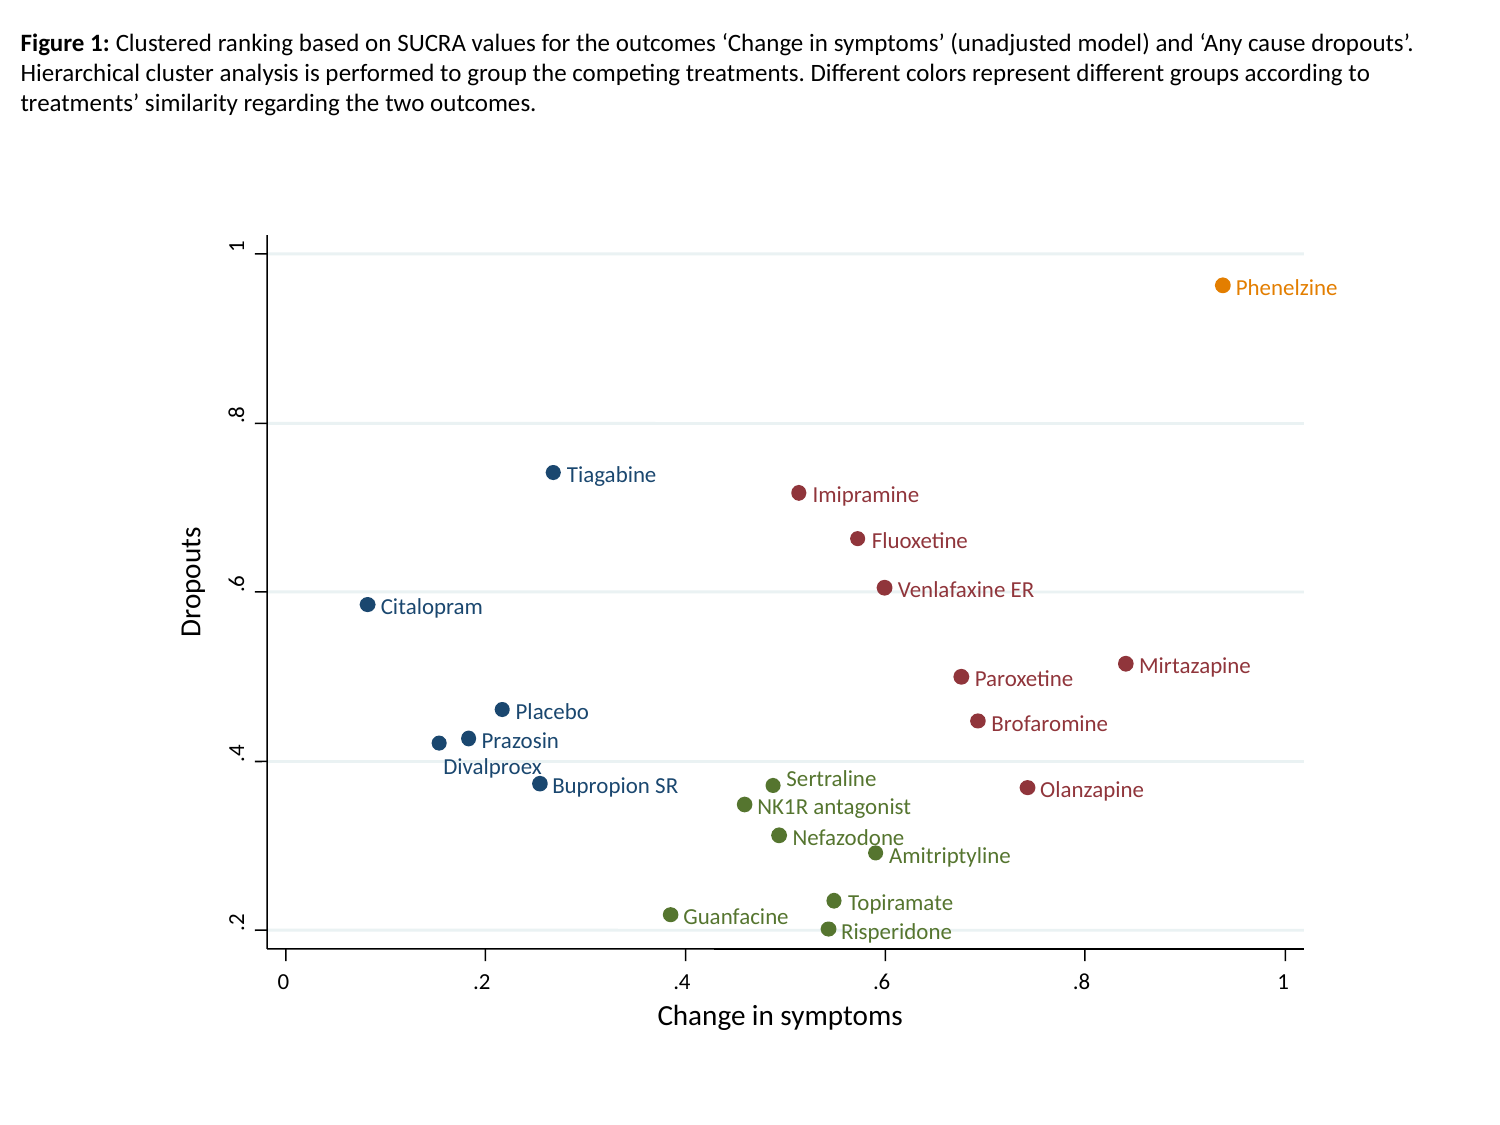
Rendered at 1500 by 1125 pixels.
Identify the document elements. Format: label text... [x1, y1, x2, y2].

text_box Figure 1: Clustered ranking based on SUCRA values for the outcomes ‘Change in symptoms’ (unadjusted model) and ‘Any cause dropouts’. Hierarchical cluster analysis is performed to group the competing treatments. Different colors represent different groups according to treatments’ similarity regarding the two outcomes. [5, 19, 1483, 124]
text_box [139, 193, 1354, 1077]
